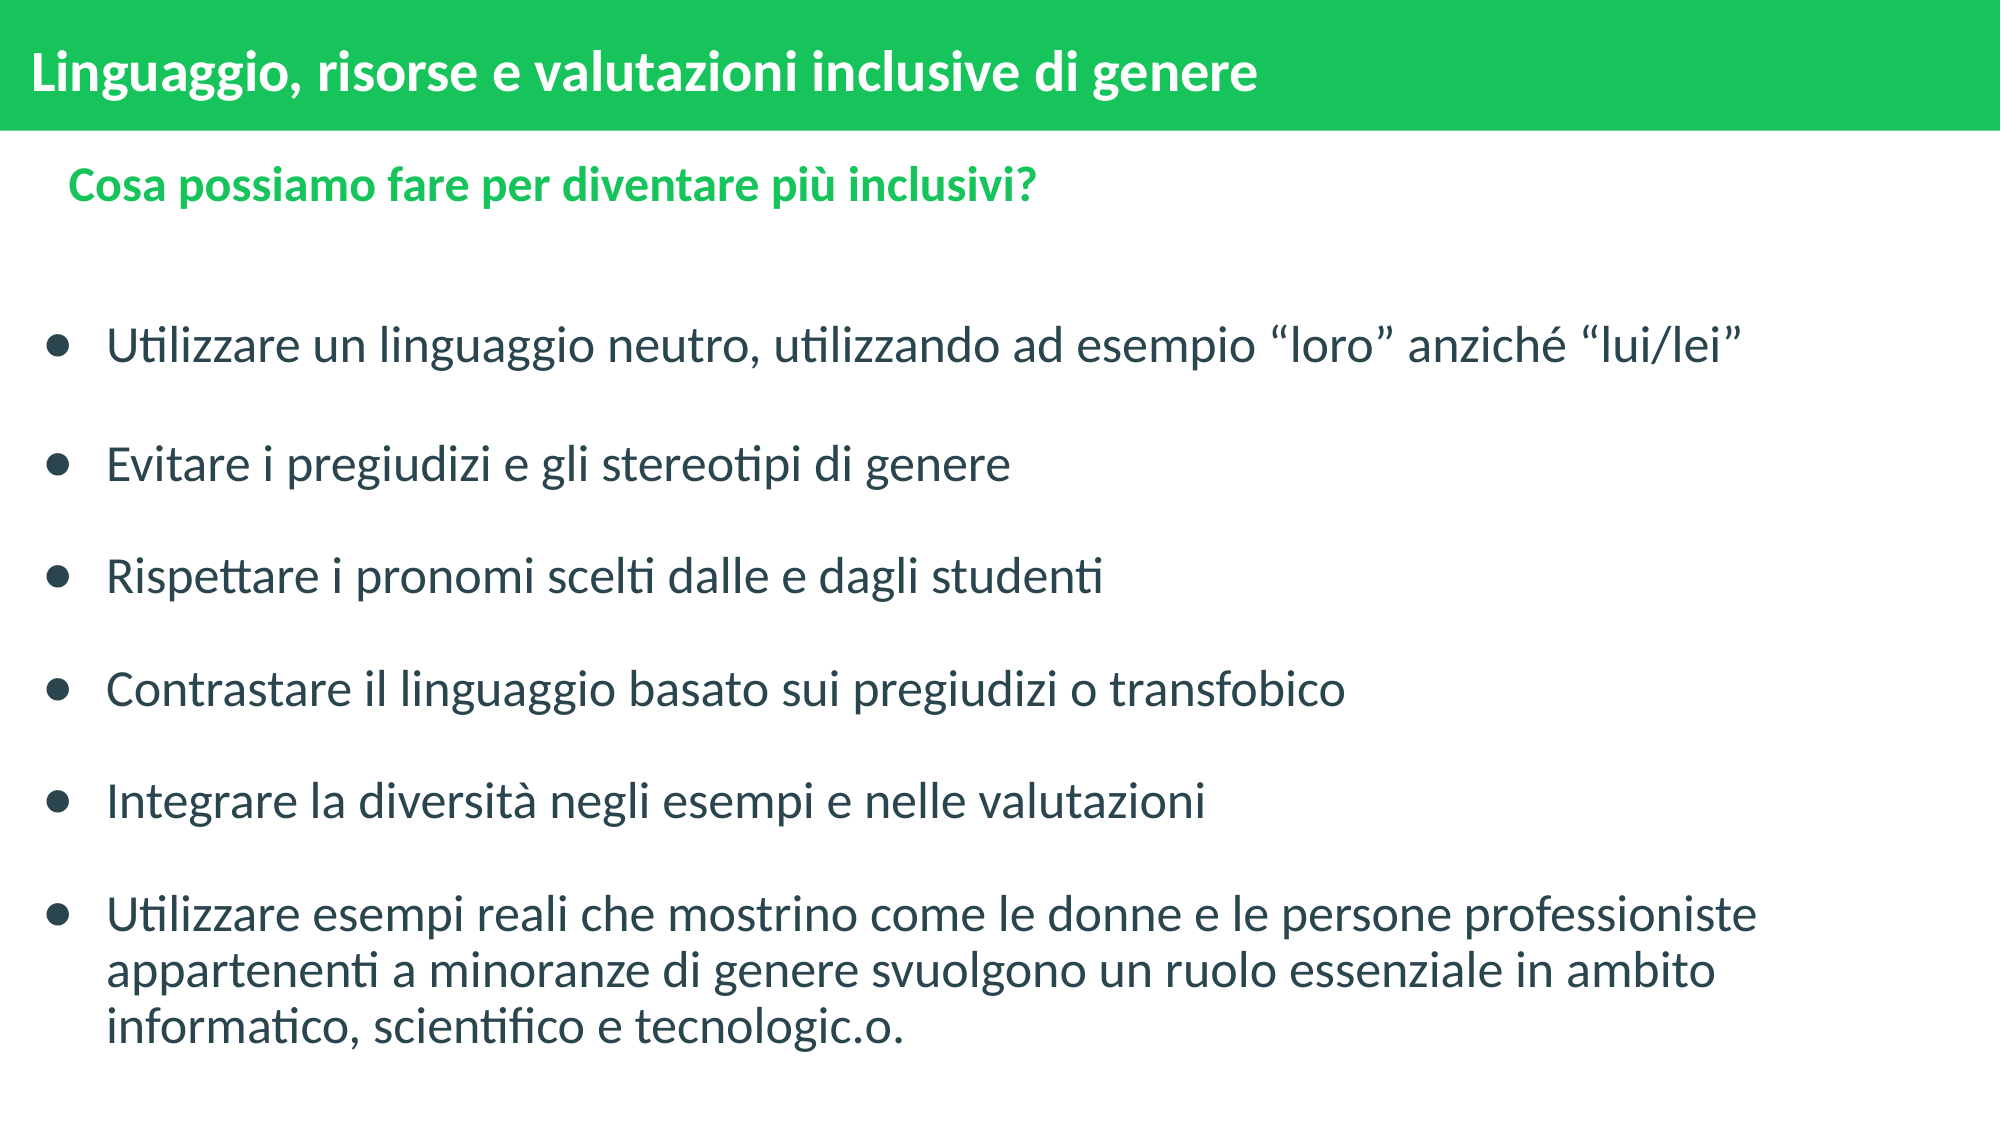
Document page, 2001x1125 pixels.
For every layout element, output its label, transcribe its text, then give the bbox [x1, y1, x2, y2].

title Linguaggio, risorse e valutazioni inclusive di genere [16, 13, 1976, 131]
list Cosa possiamo fare per diventare più inclusivi? [16, 140, 1976, 231]
list Utilizzare un linguaggio neutro, utilizzando ad esempio “loro” anziché “lui/lei” Evitare i pregiudizi e gli stereotipi di genere Rispettare i pronomi scelti dalle e dagli studenti Contrastare il linguaggio basato sui pregiudizi o transfobico Integrare la diversità negli esempi e nelle valutazioni Utilizzare esempi reali che mostrino come le donne e le persone professioniste appartenenti a minoranze di genere svuolgono un ruolo essenziale in ambito informatico, scientifico e tecnologic.o. [16, 310, 1935, 1112]
